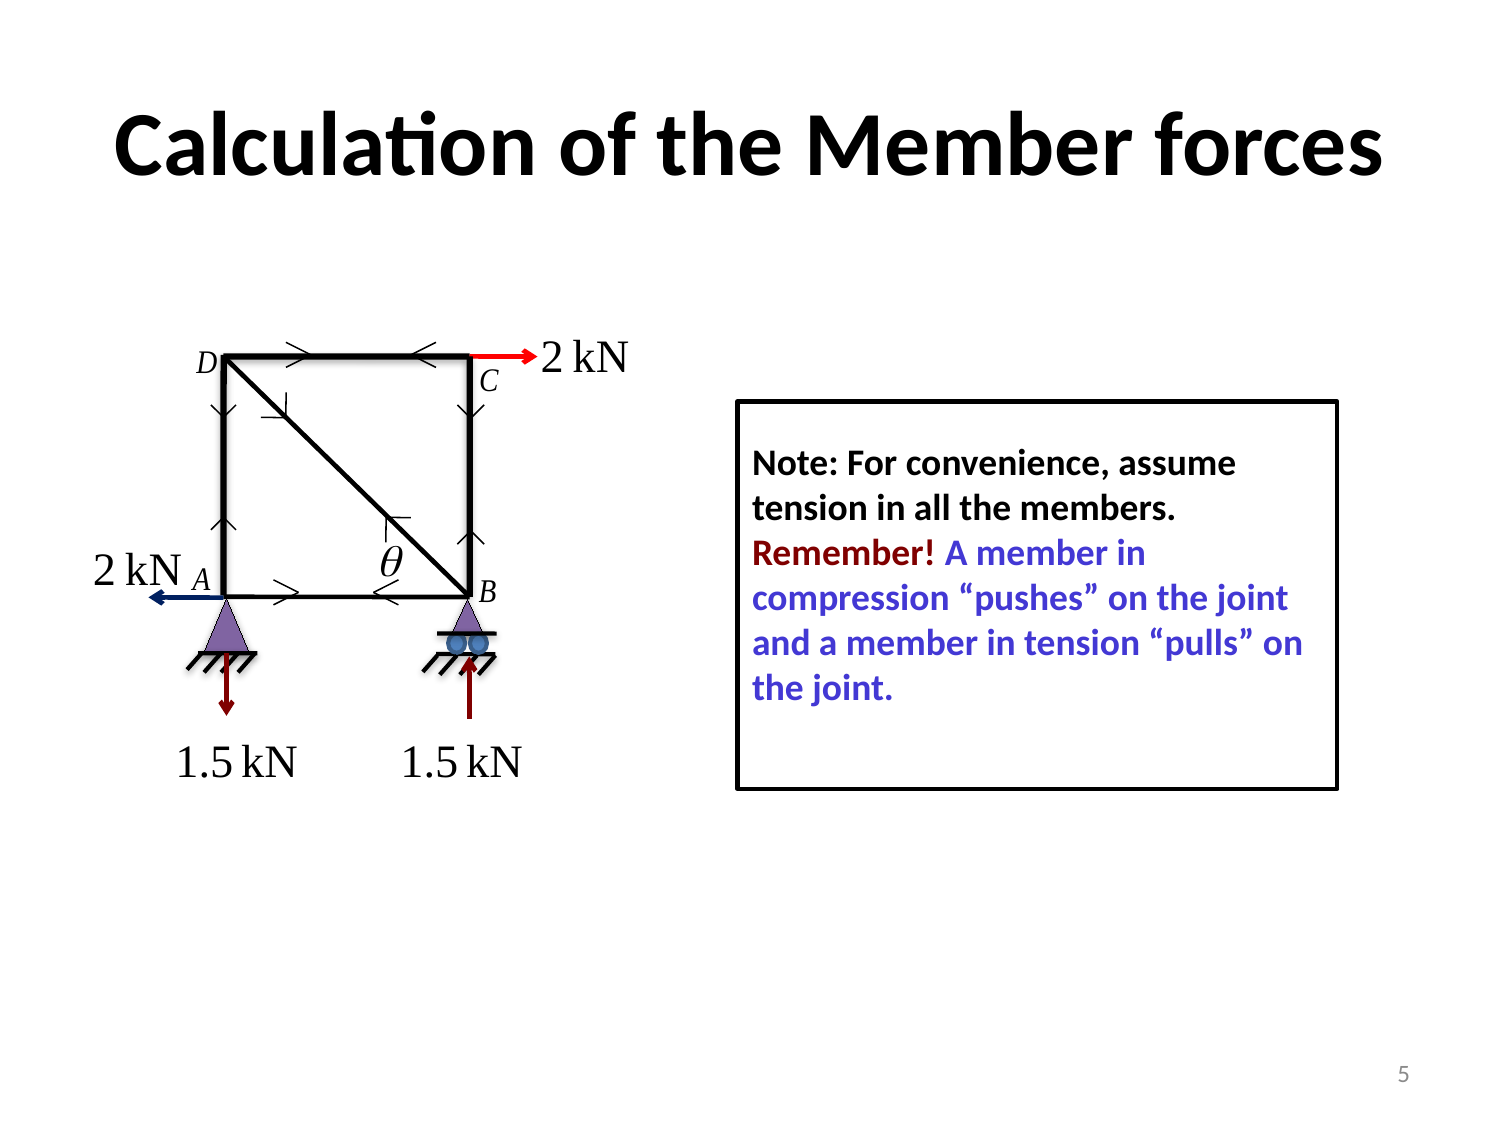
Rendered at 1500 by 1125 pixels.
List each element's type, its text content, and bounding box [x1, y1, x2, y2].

title Calculation of the Member forces [75, 45, 1425, 233]
slide_number 5 [1074, 1042, 1425, 1103]
text_box Note: For convenience, assume tension in all the members. Remember! A member in compression “pushes” on the joint and a member in tension “pulls” on the joint. [735, 399, 1339, 791]
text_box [85, 329, 638, 790]
